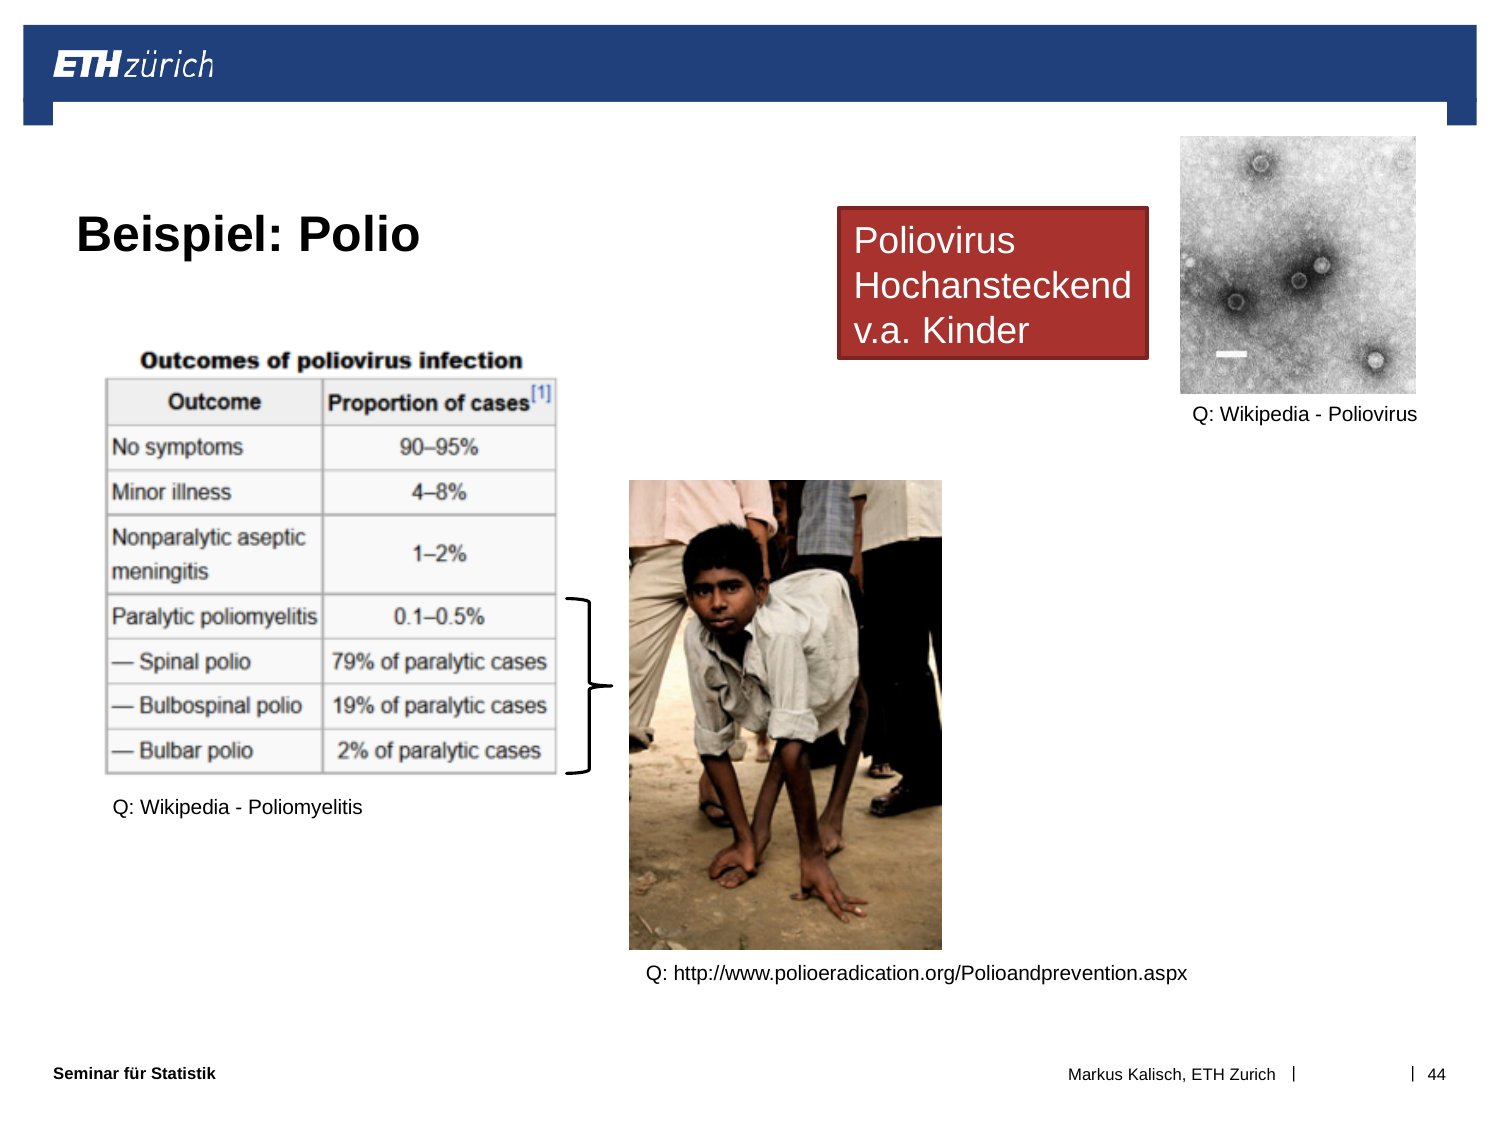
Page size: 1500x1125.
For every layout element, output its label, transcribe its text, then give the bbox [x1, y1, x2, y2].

text_box Q: Wikipedia - Poliomyelitis [97, 795, 378, 827]
picture [1180, 136, 1416, 394]
text_box Q: Wikipedia - Poliovirus [1177, 393, 1433, 434]
footer Markus Kalisch, ETH Zurich [750, 1034, 1277, 1112]
picture [629, 480, 943, 950]
text_box Q: http://www.polioeradication.org/Polioandprevention.aspx [631, 951, 1203, 992]
title Beispiel: Polio [53, 101, 1447, 262]
slide_number 44 [1415, 1034, 1459, 1112]
picture [95, 340, 567, 787]
text_box [572, 597, 613, 774]
text_box Poliovirus Hochansteckend v.a. Kinder [837, 206, 1149, 360]
